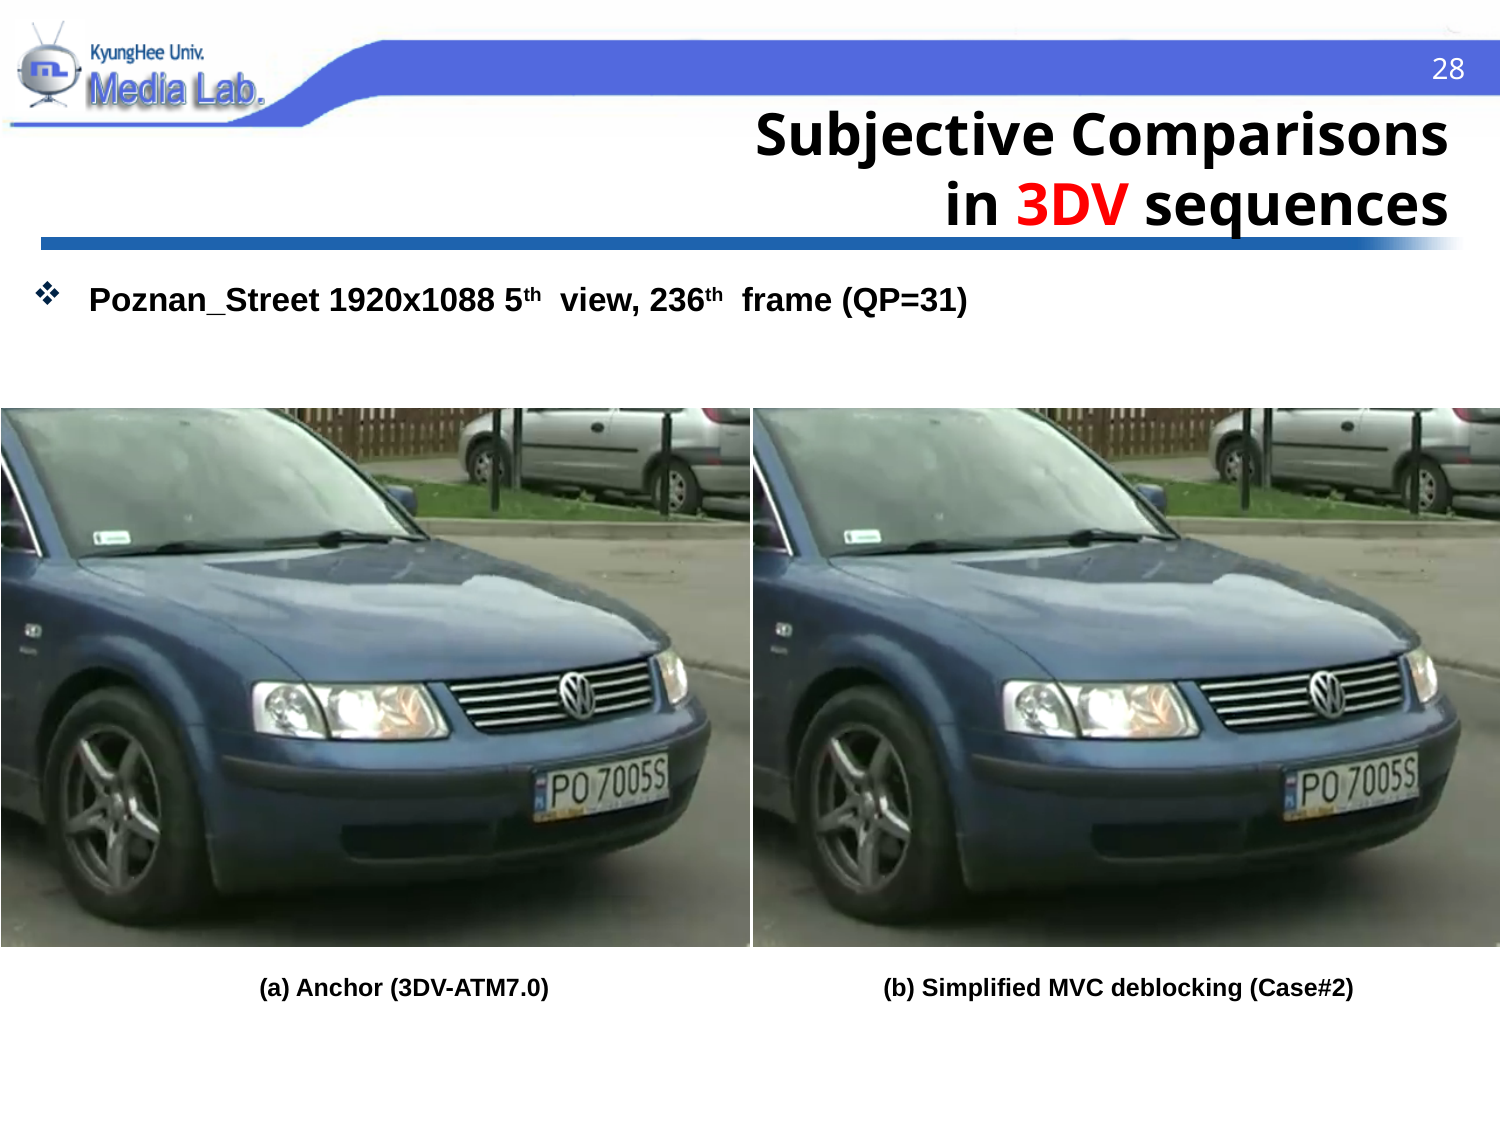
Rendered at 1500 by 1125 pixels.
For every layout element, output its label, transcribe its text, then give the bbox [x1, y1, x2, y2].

picture [41, 237, 1500, 250]
slide_number 28 [1403, 42, 1481, 93]
picture [0, 0, 1500, 138]
list Poznan_Street 1920x1088 5th view, 236th frame (QP=31) [17, 262, 1483, 408]
picture [1, 408, 750, 947]
picture [753, 408, 1500, 947]
text_box (b) Simplified MVC deblocking (Case#2) [865, 964, 1373, 1010]
list Poznan_Street 1920x1088 5th view, 236th frame (QP=31) [17, 953, 1483, 1107]
text_box (a) Anchor (3DV-ATM7.0) [119, 964, 690, 1010]
title Subjective Comparisons in 3DV sequences [312, 101, 1465, 233]
